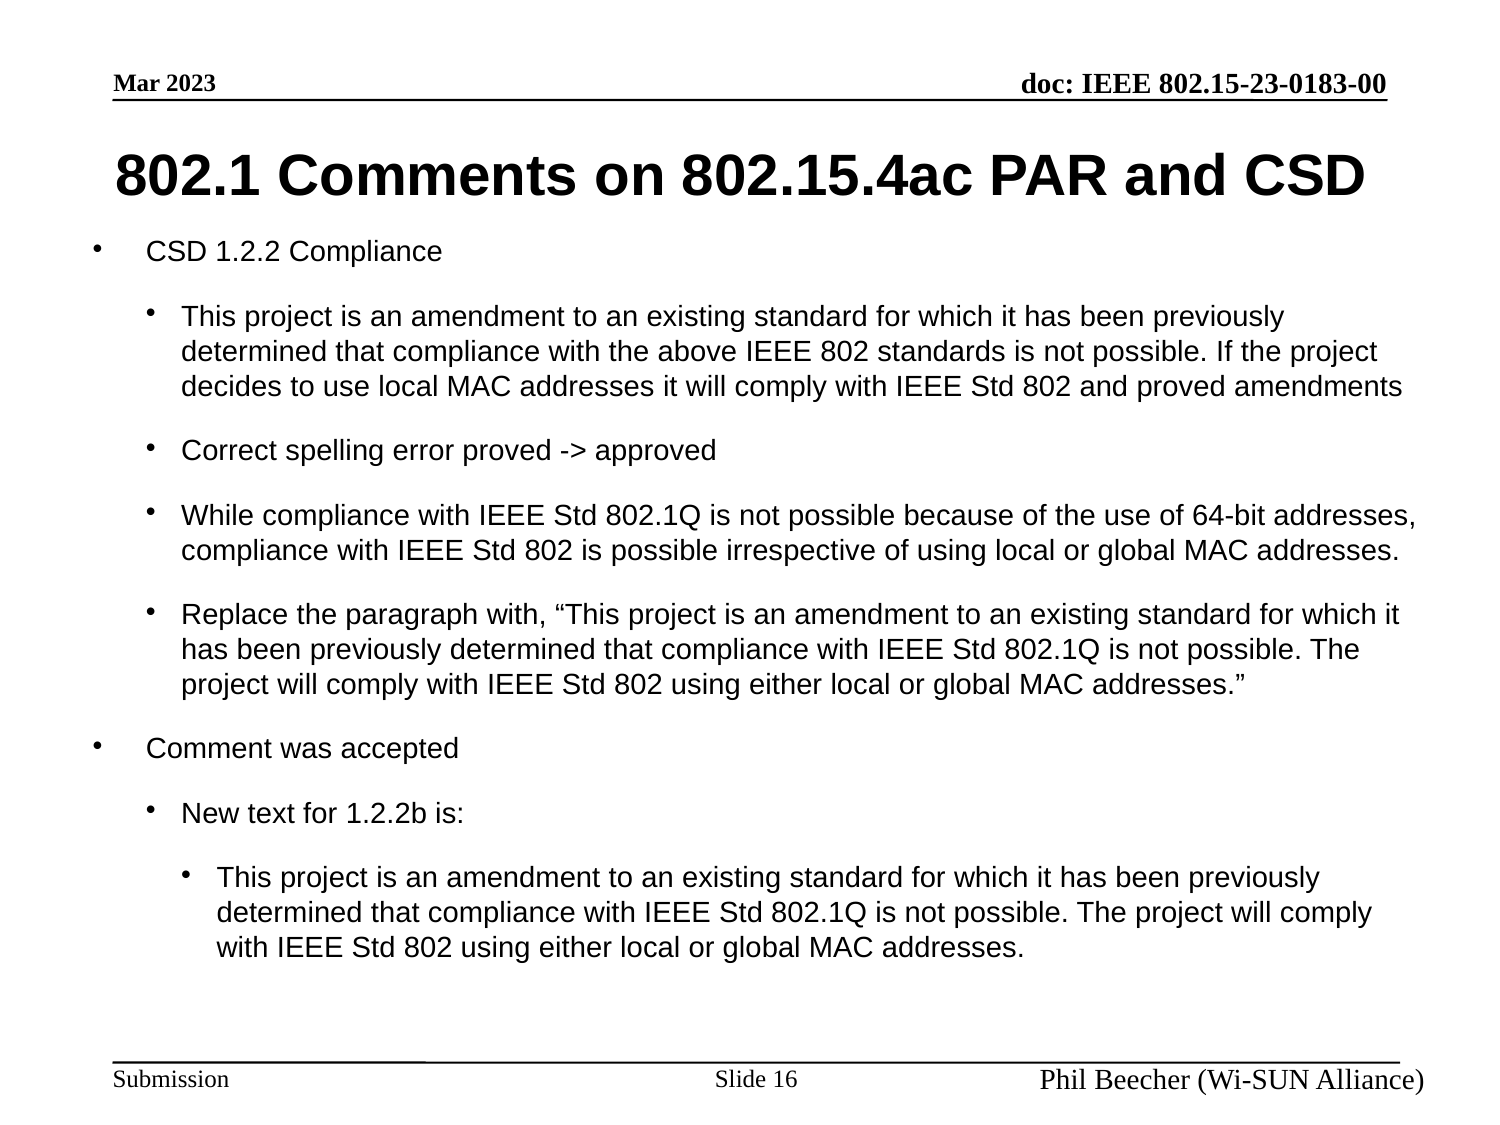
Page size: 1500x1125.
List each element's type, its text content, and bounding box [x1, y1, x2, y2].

text_box CSD 1.2.2 Compliance This project is an amendment to an existing standard for which it has been previously determined that compliance with the above IEEE 802 standards is not possible. If the project decides to use local MAC addresses it will comply with IEEE Std 802 and proved amendments Correct spelling error proved -> approved While compliance with IEEE Std 802.1Q is not possible because of the use of 64-bit addresses, compliance with IEEE Std 802 is possible irrespective of using local or global MAC addresses. Replace the paragraph with, “This project is an amendment to an existing standard for which it has been previously determined that compliance with IEEE Std 802.1Q is not possible. The project will comply with IEEE Std 802 using either local or global MAC addresses.” Comment was accepted New text for 1.2.2b is: This project is an amendment to an existing standard for which it has been previously determined that compliance with IEEE Std 802.1Q is not possible. The project will comply with IEEE Std 802 using either local or global MAC addresses. [74, 232, 1425, 916]
text_box 802.1 Comments on 802.15.4ac PAR and CSD [74, 112, 1425, 232]
text_box Slide 16 [675, 1062, 838, 1093]
